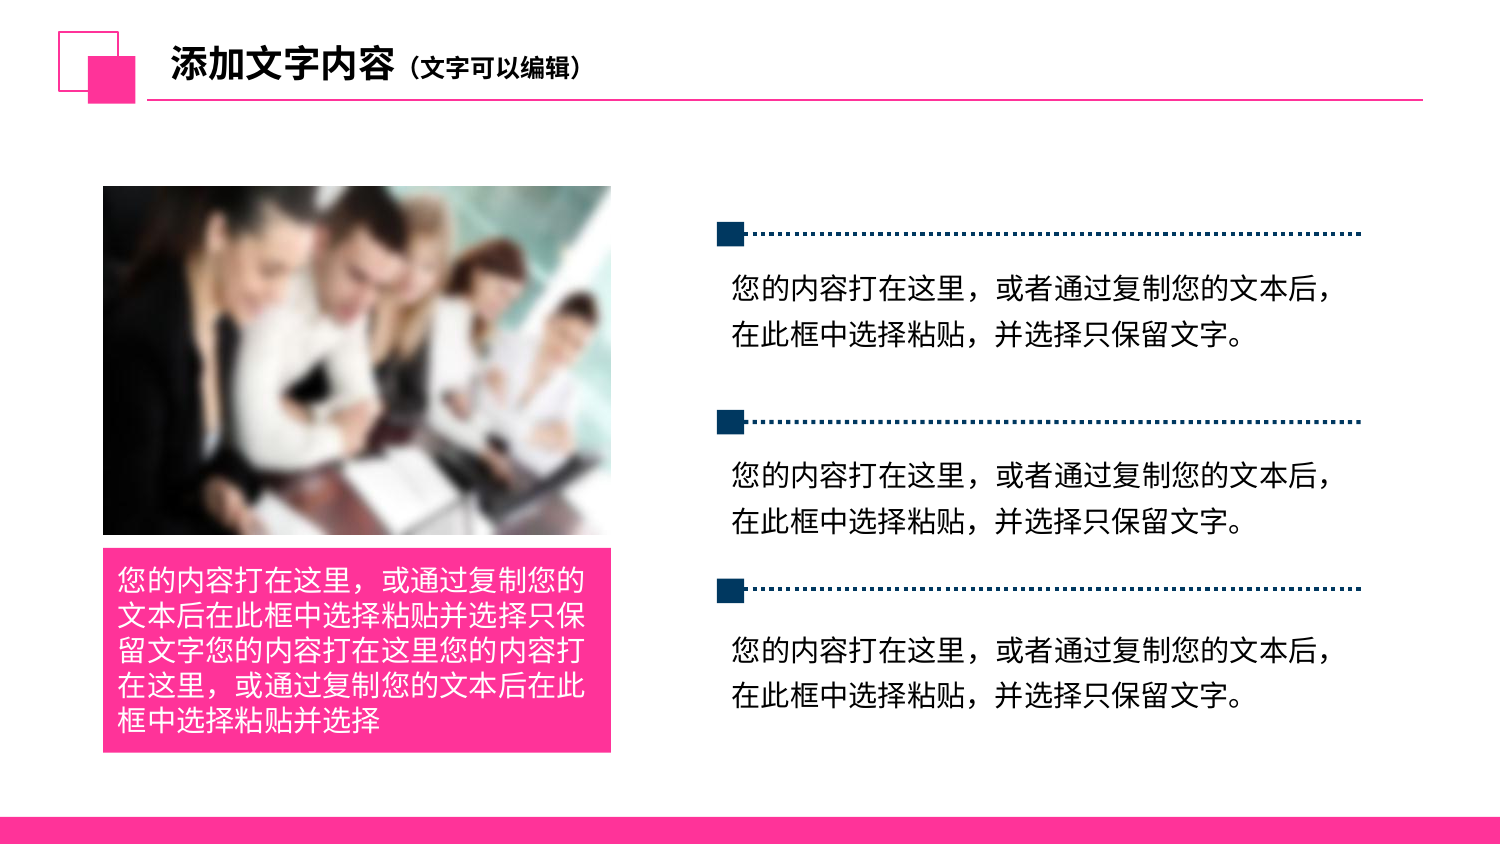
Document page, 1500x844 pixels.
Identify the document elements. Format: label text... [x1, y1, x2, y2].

text_box 添加文字内容（文字可以编辑） [159, 34, 736, 91]
picture [102, 186, 612, 535]
text_box 您的内容打在这里，或者通过复制您的文本后，在此框中选择粘贴，并选择只保留文字。 [716, 613, 1363, 720]
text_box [716, 221, 1363, 247]
text_box 您的内容打在这里，或者通过复制您的文本后，在此框中选择粘贴，并选择只保留文字。 [716, 442, 1363, 546]
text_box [716, 409, 1363, 435]
text_box 您的内容打在这里，或者通过复制您的文本后，在此框中选择粘贴，并选择只保留文字。 [716, 254, 1363, 359]
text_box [716, 578, 1363, 604]
text_box 您的内容打在这里，或通过复制您的文本后在此框中选择粘贴并选择只保留文字您的内容打在这里您的内容打在这里，或通过复制您的文本后在此框中选择粘贴并选择 [101, 546, 613, 755]
